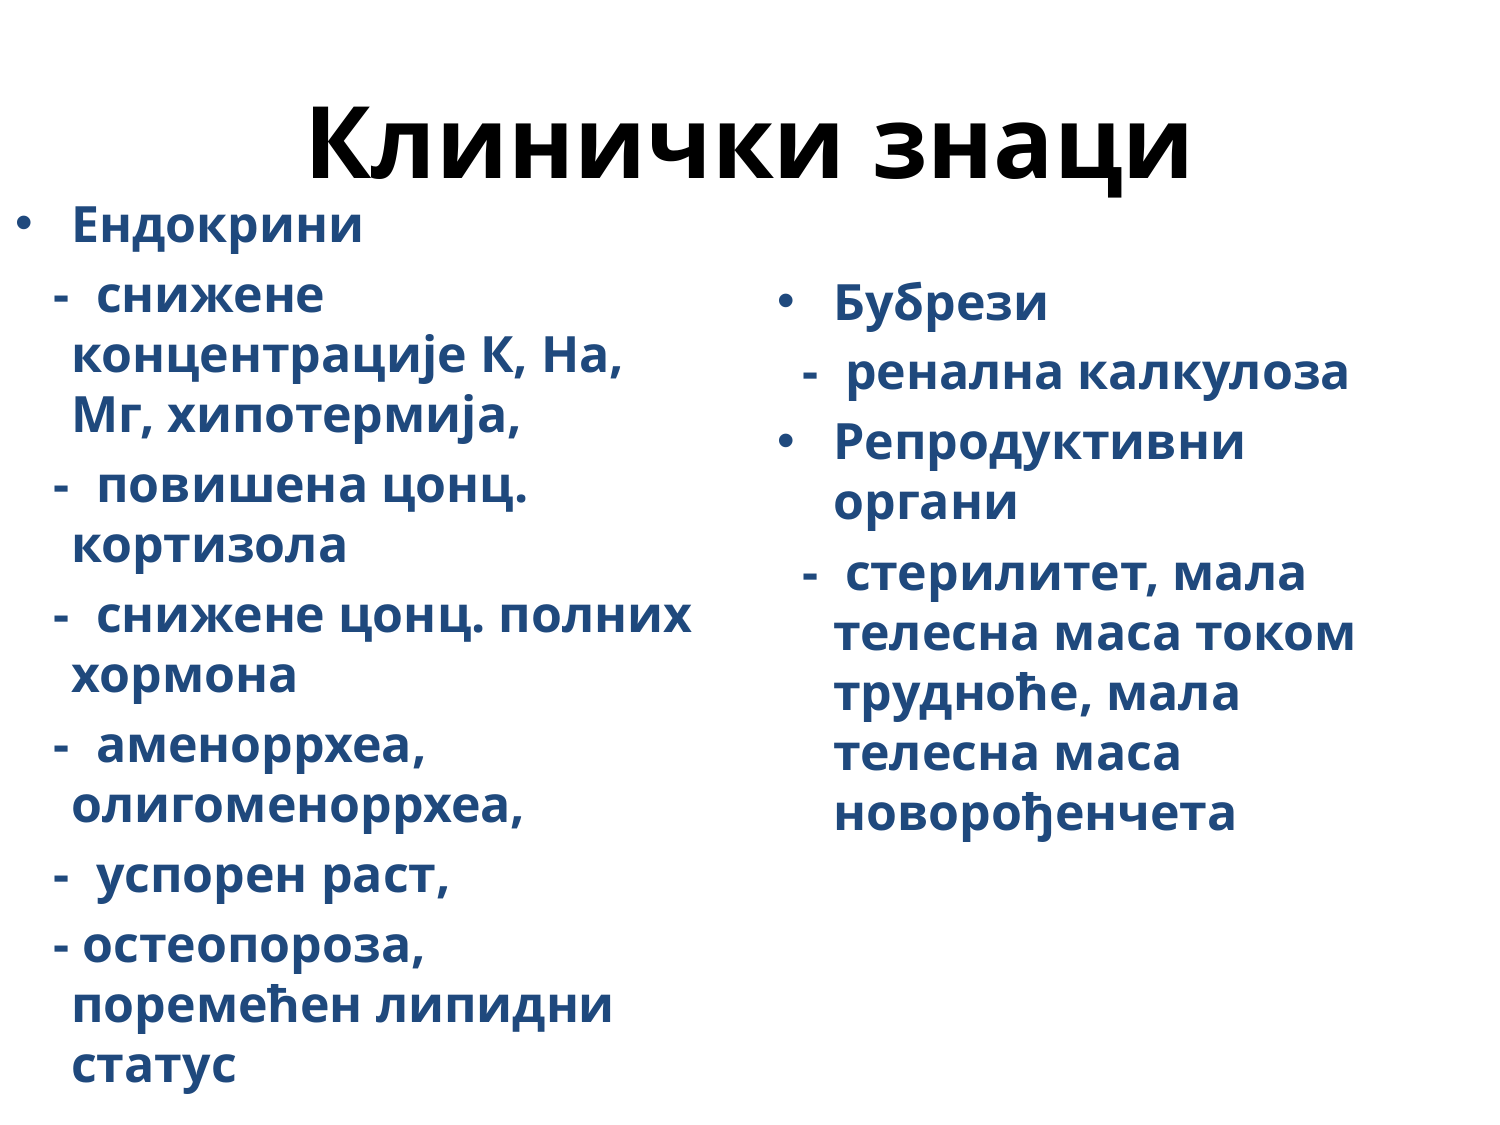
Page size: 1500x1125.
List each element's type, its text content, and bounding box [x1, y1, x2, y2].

list Ендокрини - снижене концентрације К, На, Мг, хипотермија, - повишена цонц. кортизола - снижене цонц. полних хормона - аменоррхеа, олигоменоррхеа, - успорен раст, - остеопороза, поремећен липидни статус [0, 184, 728, 1125]
title Клинички знаци [75, 45, 1425, 233]
list Бубрези - ренална калкулоза Репродуктивни органи - стерилитет, мала телесна маса током трудноће, мала телесна маса новорођенчета [761, 262, 1425, 1005]
